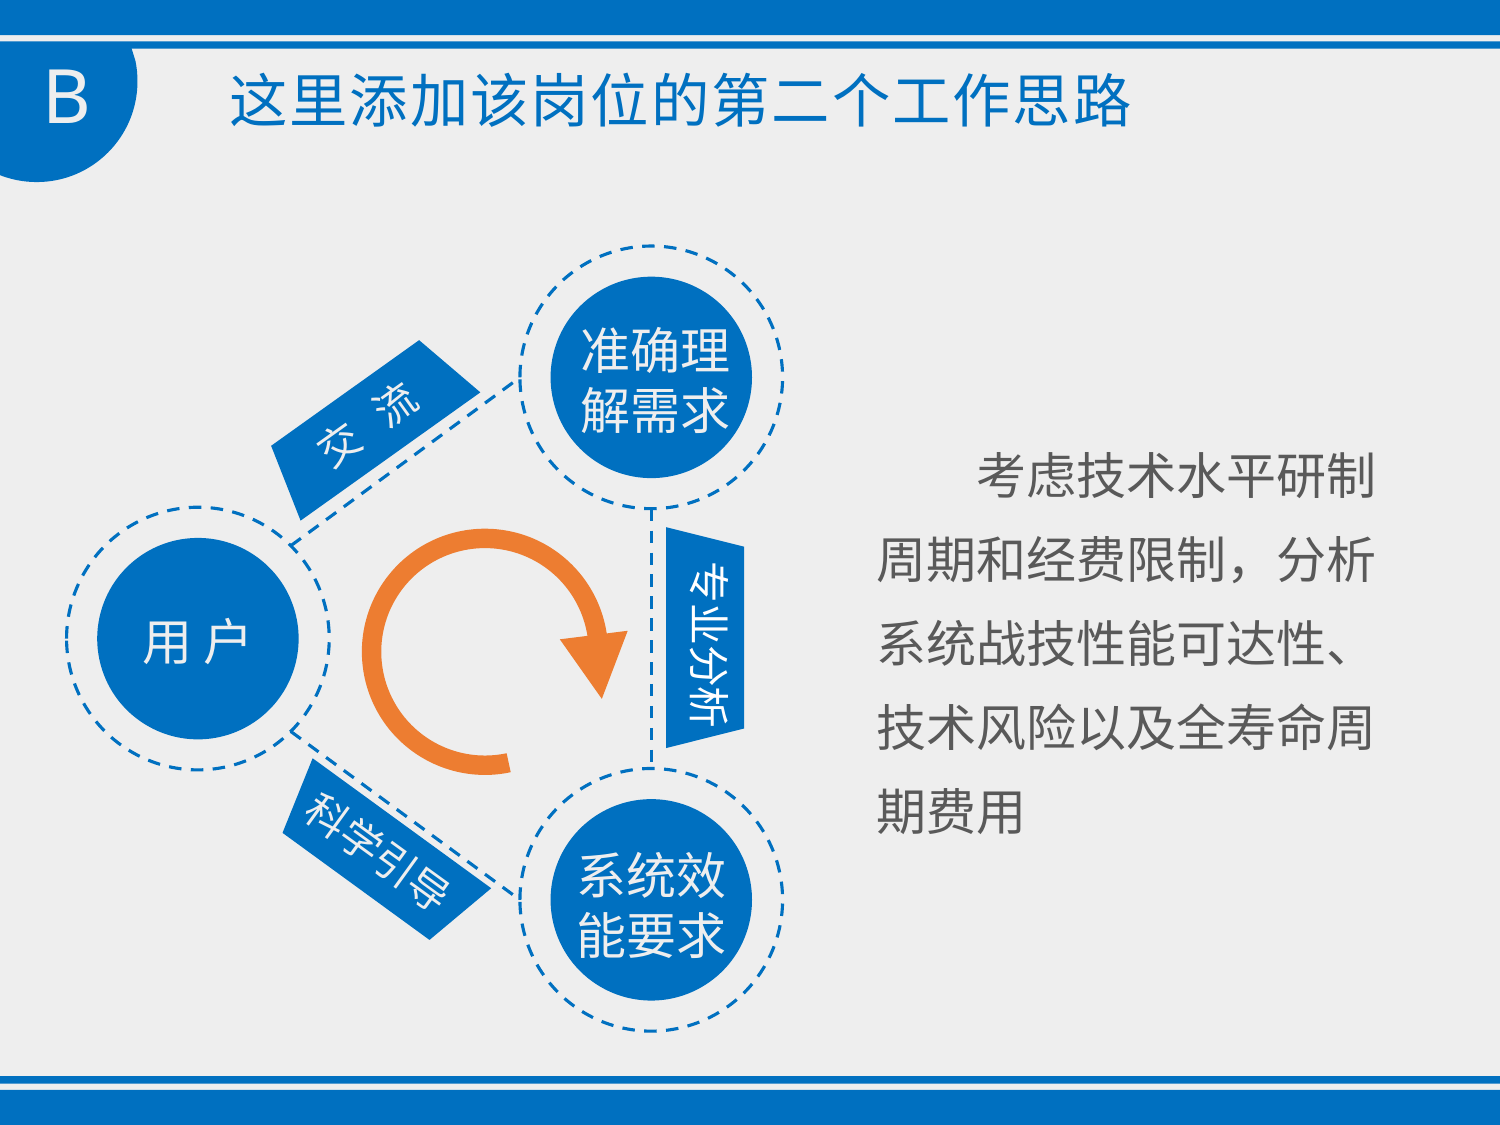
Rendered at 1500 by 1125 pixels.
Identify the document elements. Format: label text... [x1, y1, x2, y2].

text_box 考虑技术水平研制周期和经费限制，分析系统战技性能可达性、技术风险以及全寿命周期费用 [861, 413, 1418, 848]
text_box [290, 377, 520, 546]
text_box 这里添加该岗位的第二个工作思路 [138, 57, 1400, 142]
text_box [0, 41, 138, 183]
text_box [519, 245, 783, 509]
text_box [290, 731, 519, 900]
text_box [656, 527, 745, 749]
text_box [372, 516, 619, 785]
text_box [268, 815, 490, 894]
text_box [257, 385, 479, 464]
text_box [66, 507, 330, 770]
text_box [519, 768, 783, 1032]
